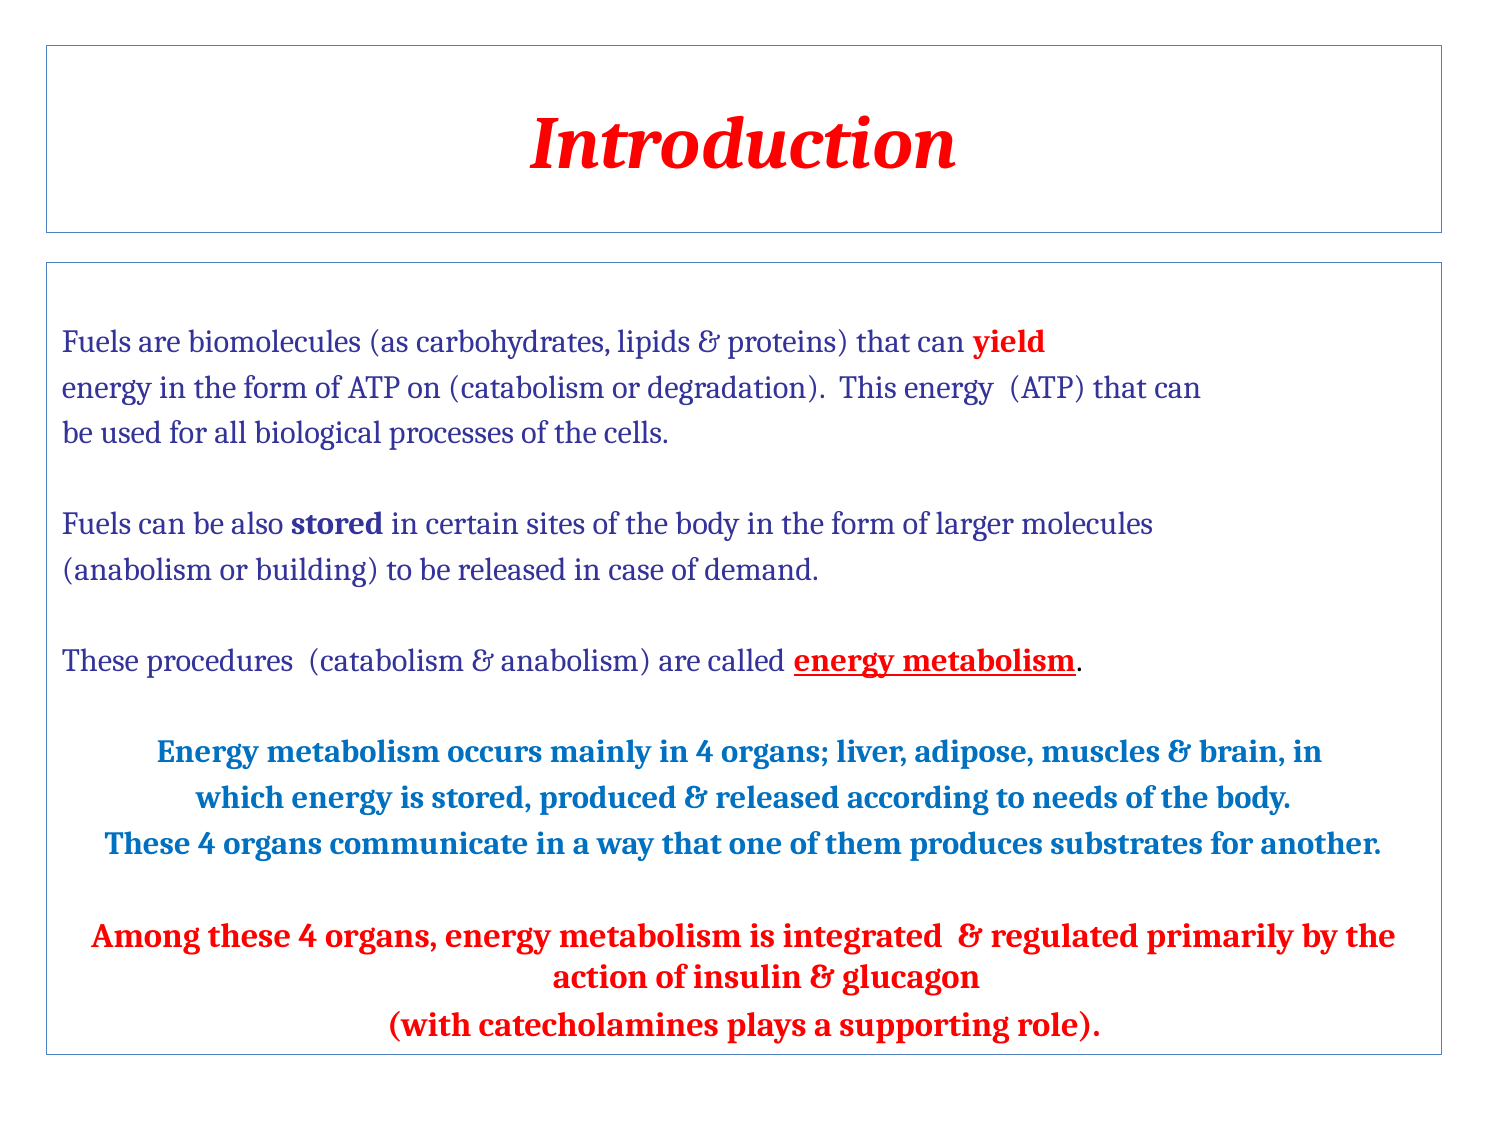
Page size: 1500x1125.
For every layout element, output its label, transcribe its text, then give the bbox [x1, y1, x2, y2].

title Introduction [46, 45, 1442, 233]
list Fuels are biomolecules (as carbohydrates, lipids & proteins) that can yield energy in the form of ATP on (catabolism or degradation). This energy (ATP) that can be used for all biological processes of the cells. Fuels can be also stored in certain sites of the body in the form of larger molecules (anabolism or building) to be released in case of demand. These procedures (catabolism & anabolism) are called energy metabolism. Energy metabolism occurs mainly in 4 organs; liver, adipose, muscles & brain, in which energy is stored, produced & released according to needs of the body. These 4 organs communicate in a way that one of them produces substrates for another. Among these 4 organs, energy metabolism is integrated & regulated primarily by the action of insulin & glucagon (with catecholamines plays a supporting role). [46, 262, 1442, 1055]
